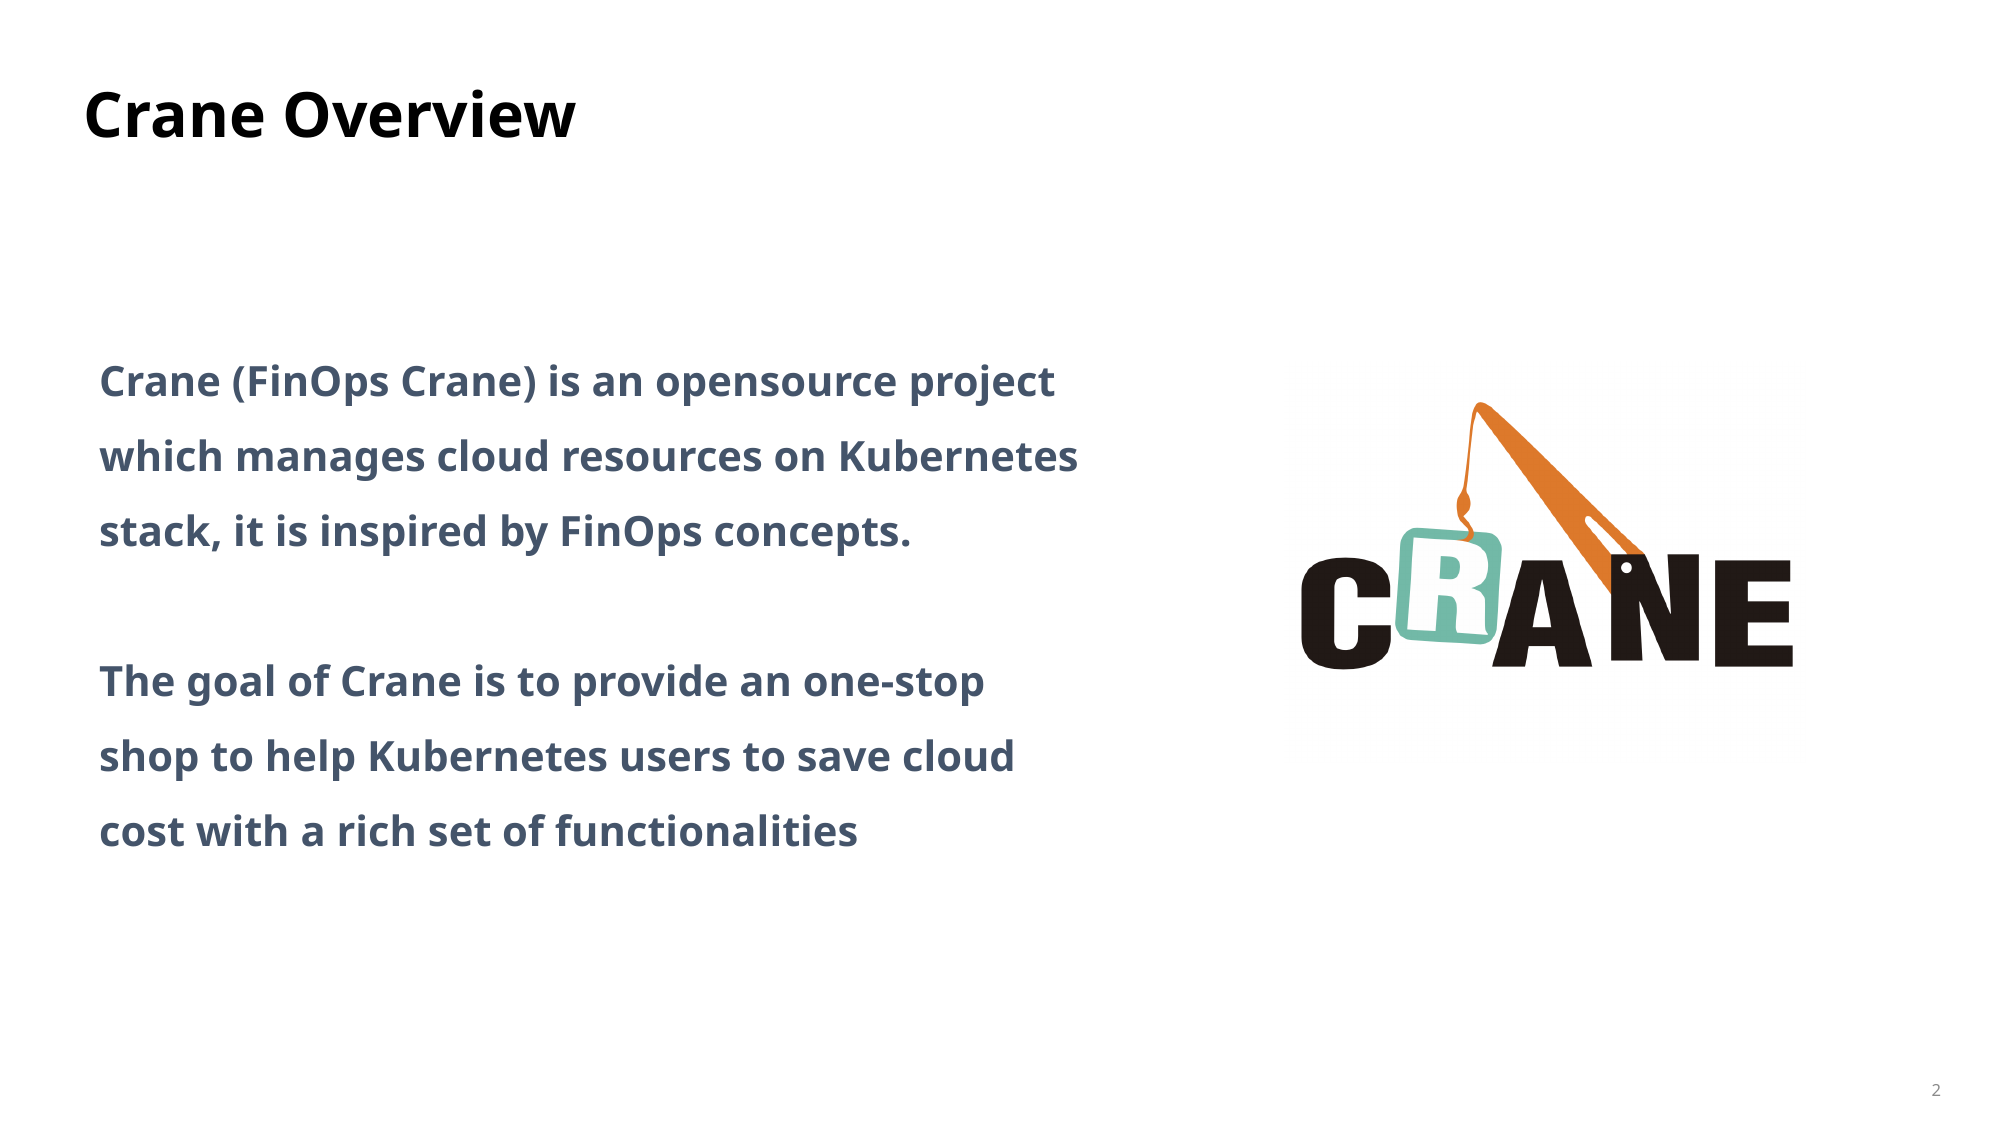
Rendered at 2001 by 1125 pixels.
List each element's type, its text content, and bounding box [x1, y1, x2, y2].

text_box Crane Overview [83, 60, 1168, 150]
text_box Crane (FinOps Crane) is an opensource project which manages cloud resources on Kubernetes stack, it is inspired by FinOps concepts. The goal of Crane is to provide an one-stop shop to help Kubernetes users to save cloud cost with a rich set of functionalities [84, 225, 1111, 959]
slide_number 2 [1916, 1072, 1955, 1110]
picture [1284, 361, 1806, 763]
